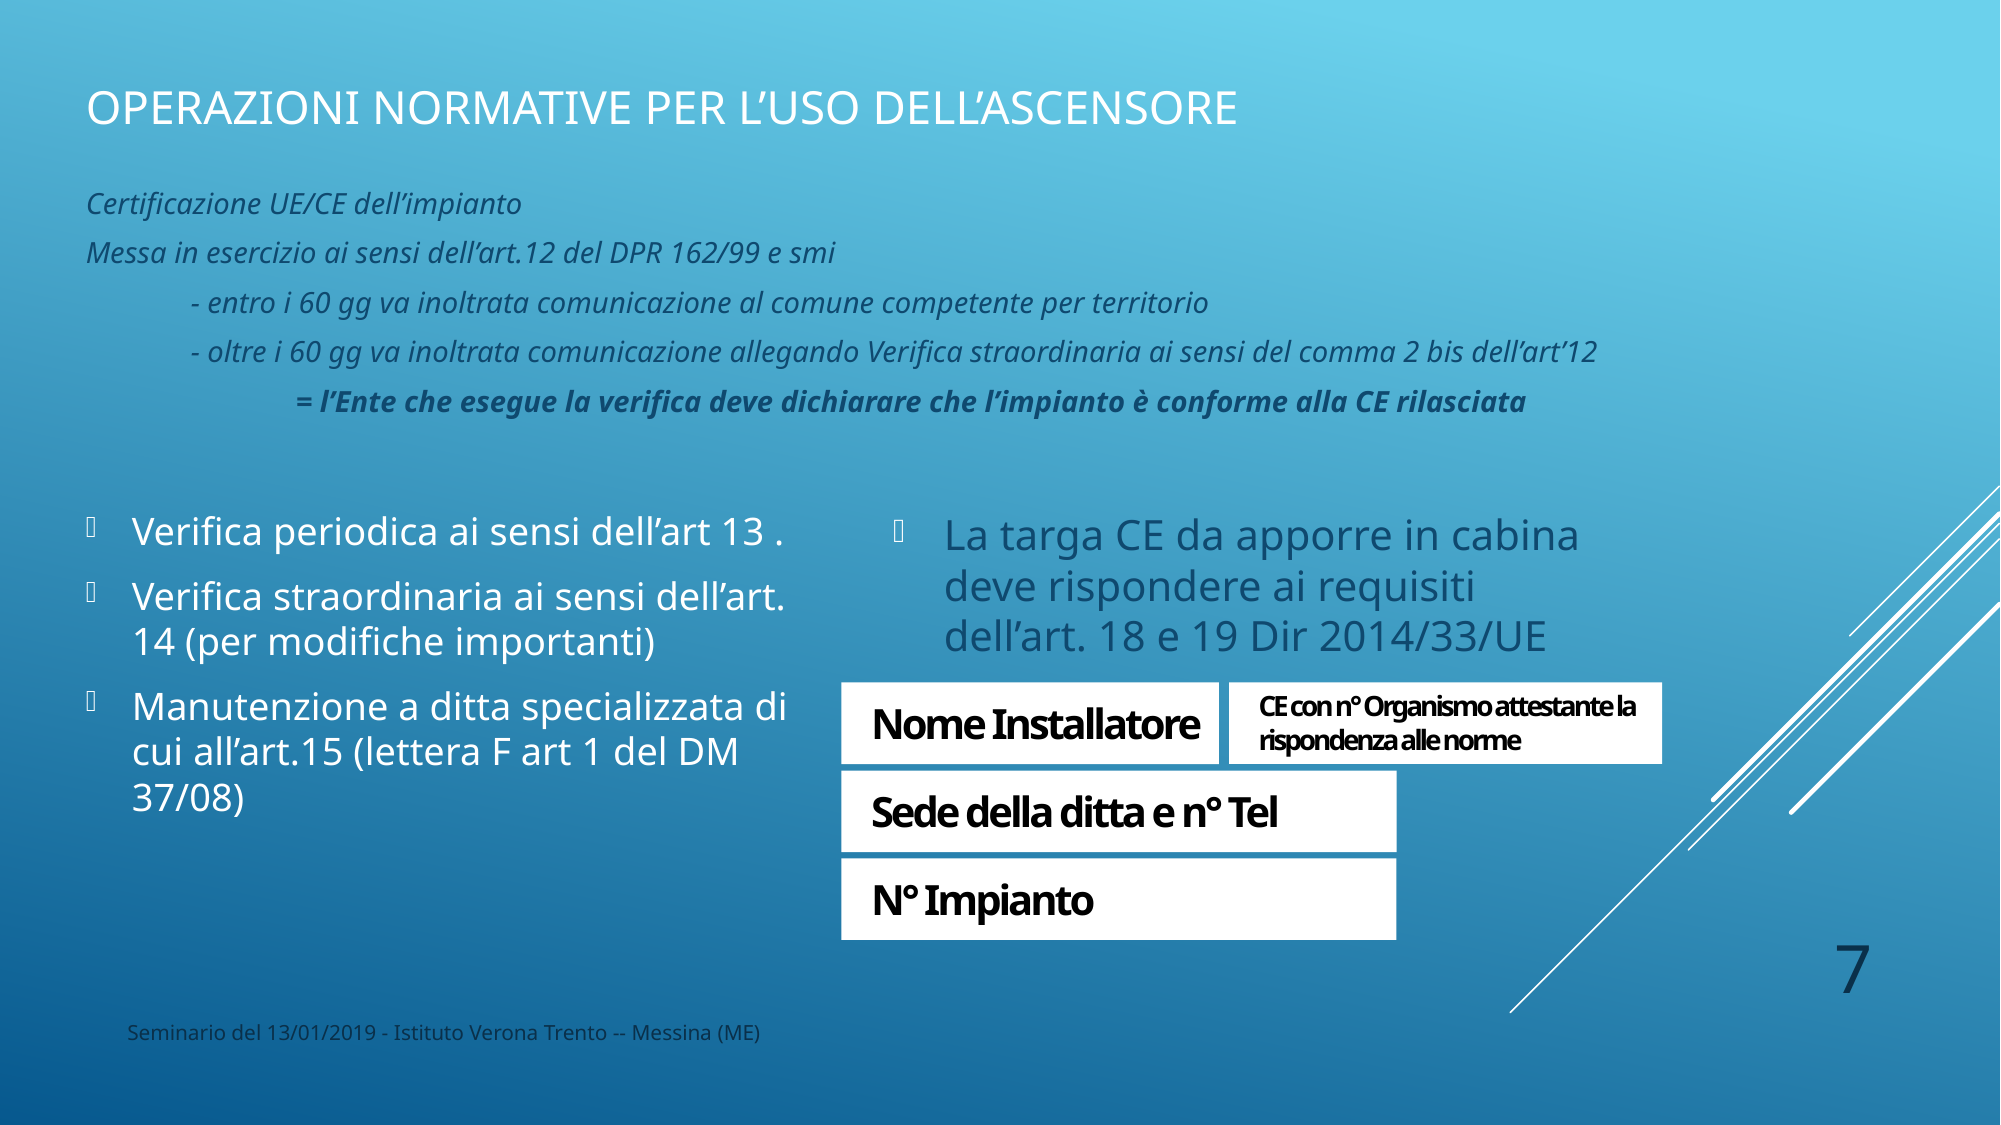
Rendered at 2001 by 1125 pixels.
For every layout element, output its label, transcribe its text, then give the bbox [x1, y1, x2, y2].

list Verifica periodica ai sensi dell’art 13 . Verifica straordinaria ai sensi dell’art. 14 (per modifiche importanti) Manutenzione a ditta specializzata di cui all’art.15 (lettera F art 1 del DM 37/08) [70, 488, 809, 903]
list La targa CE da apporre in cabina deve rispondere ai requisiti dell’art. 18 e 19 Dir 2014/33/UE [878, 488, 1617, 680]
list Certificazione UE/CE dell’impianto Messa in esercizio ai sensi dell’art.12 del DPR 162/99 e smi - entro i 60 gg va inoltrata comunicazione al comune competente per territorio - oltre i 60 gg va inoltrata comunicazione allegando Verifica straordinaria ai sensi del comma 2 bis dell’art’12 = l’Ente che esegue la verifica deve dichiarare che l’impianto è conforme alla CE rilasciata [70, 165, 1617, 438]
slide_number 7 [1700, 915, 1888, 1025]
footer Seminario del 13/01/2019 - Istituto Verona Trento -- Messina (ME) [112, 1012, 1350, 1073]
text_box N° Impianto [841, 858, 1397, 940]
list Sede della ditta e n° Tel [841, 770, 1397, 853]
title OPERAZIONI NORMATIVE pER L’uso dell’ascensore [70, 70, 1849, 142]
text_box CE con n° Organismo attestante la rispondenza alle norme [1229, 682, 1663, 764]
list Nome Installatore [841, 682, 1219, 765]
